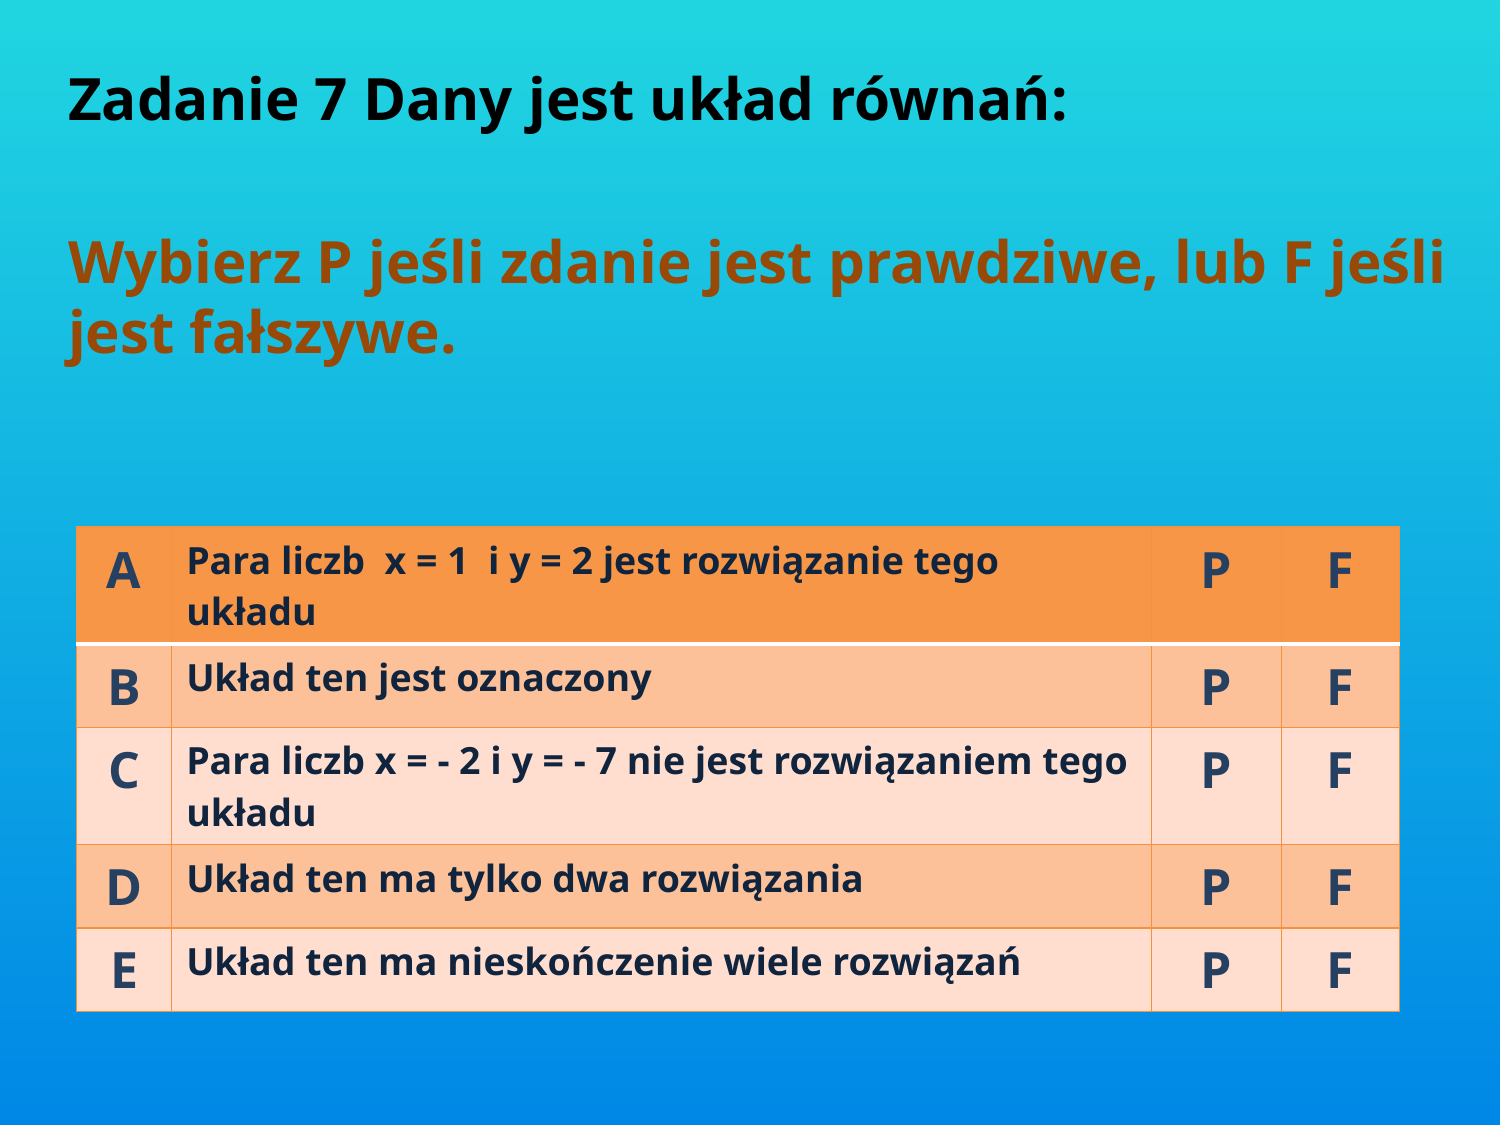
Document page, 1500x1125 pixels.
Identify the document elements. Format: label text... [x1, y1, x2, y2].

table_cell P [1152, 929, 1281, 1011]
table_cell Para liczb x = - 2 i y = - 7 nie jest rozwiązaniem tego układu [172, 728, 1151, 844]
table_cell E [77, 929, 171, 1011]
table_header A [77, 528, 171, 642]
table_cell B [77, 646, 171, 727]
table_cell Układ ten ma nieskończenie wiele rozwiązań [172, 929, 1151, 1011]
table_cell D [77, 845, 171, 927]
table_cell F [1282, 728, 1399, 844]
table_cell P [1152, 646, 1281, 727]
table_header F [1282, 528, 1399, 642]
table_cell Układ ten ma tylko dwa rozwiązania [172, 845, 1151, 927]
table_cell F [1282, 646, 1399, 727]
table_cell P [1152, 845, 1281, 927]
table_cell C [77, 728, 171, 844]
table_cell F [1282, 929, 1399, 1011]
table_cell Układ ten jest oznaczony [172, 646, 1151, 727]
table_cell P [1152, 728, 1281, 844]
table_header P [1152, 528, 1281, 642]
table_header Para liczb x = 1 i y = 2 jest rozwiązanie tego układu [172, 528, 1151, 642]
table_cell F [1282, 845, 1399, 927]
